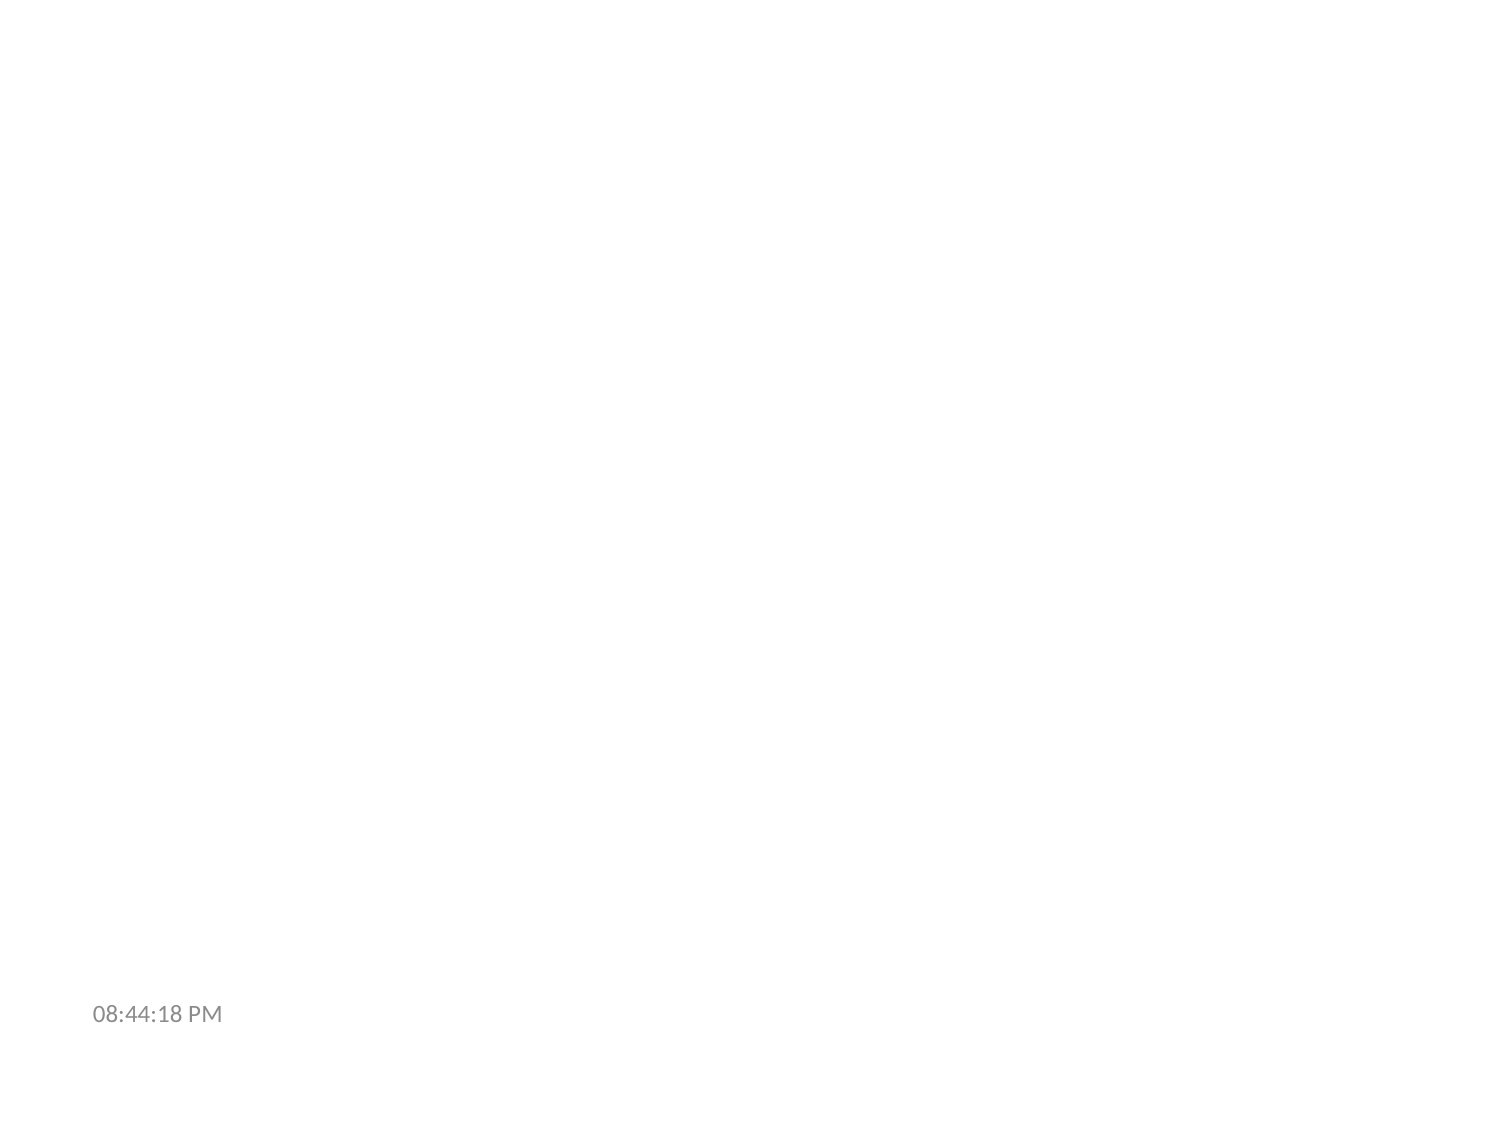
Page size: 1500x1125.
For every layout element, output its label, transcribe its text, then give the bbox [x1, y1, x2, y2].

text_box 3:35:09 PM [77, 982, 428, 1043]
